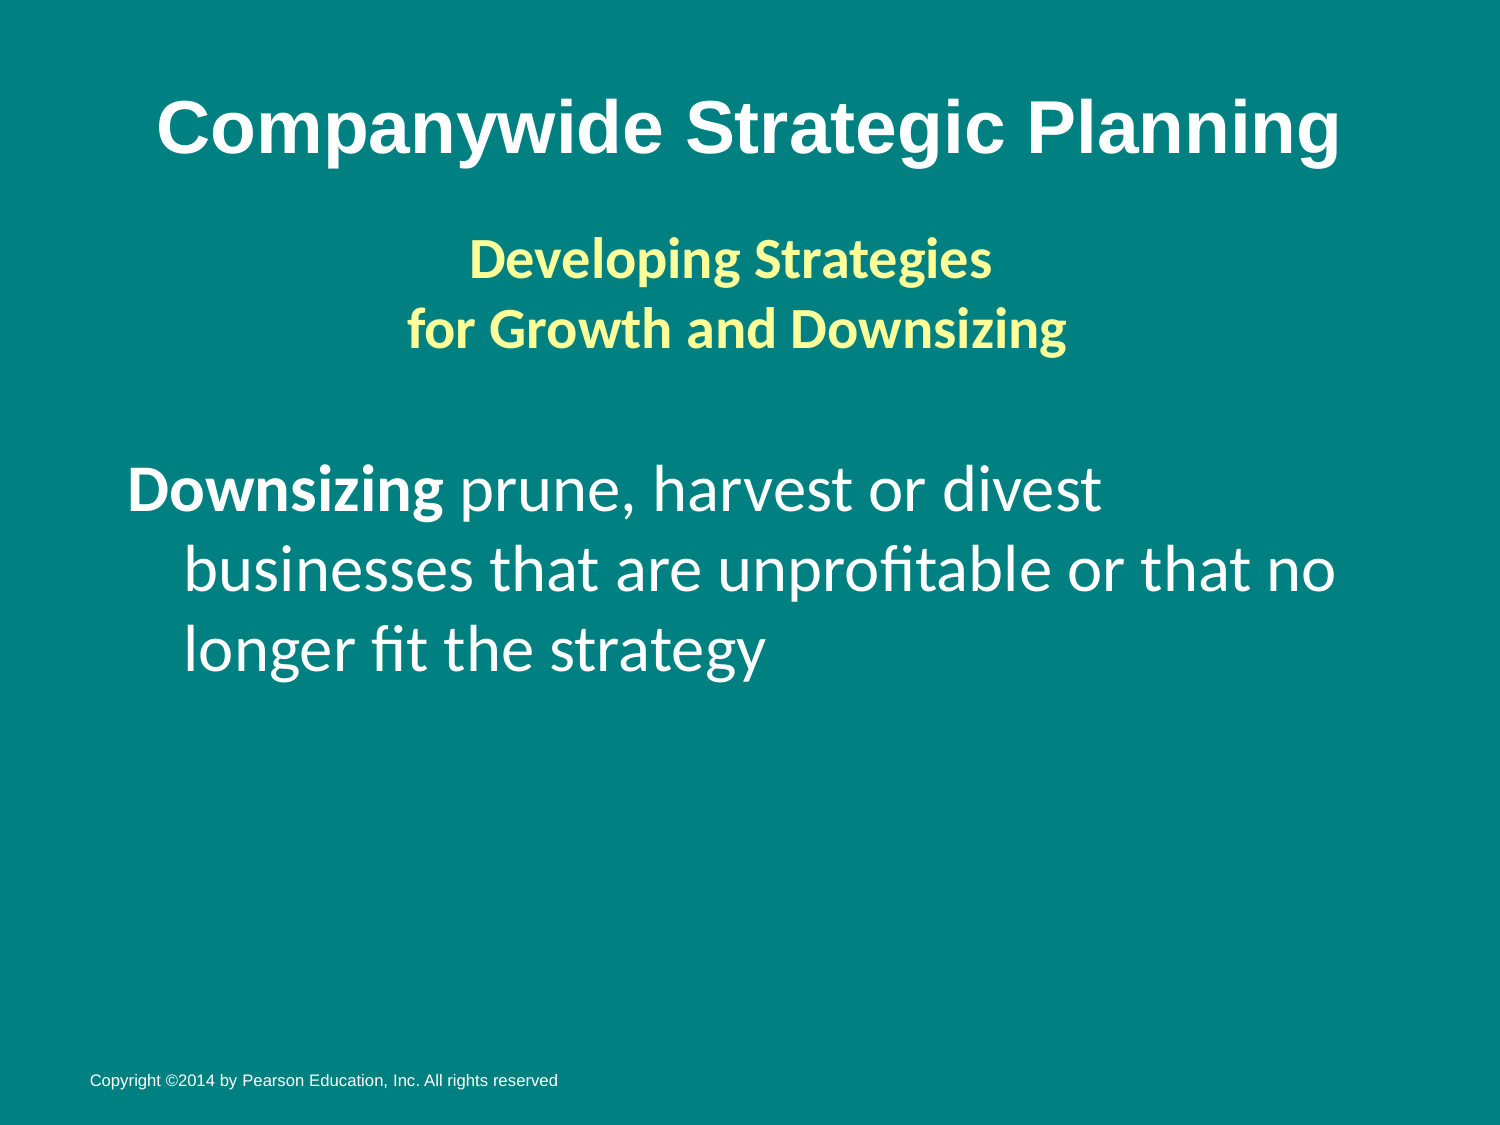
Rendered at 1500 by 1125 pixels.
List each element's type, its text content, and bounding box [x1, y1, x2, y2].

title Companywide Strategic Planning [112, 37, 1388, 226]
list Developing Strategies for Growth and Downsizing [149, 212, 1326, 276]
text_box Copyright ©2014 by Pearson Education, Inc. All rights reserved [74, 1062, 825, 1098]
list Downsizing prune, harvest or divest businesses that are unprofitable or that no longer fit the strategy [112, 437, 1388, 1113]
